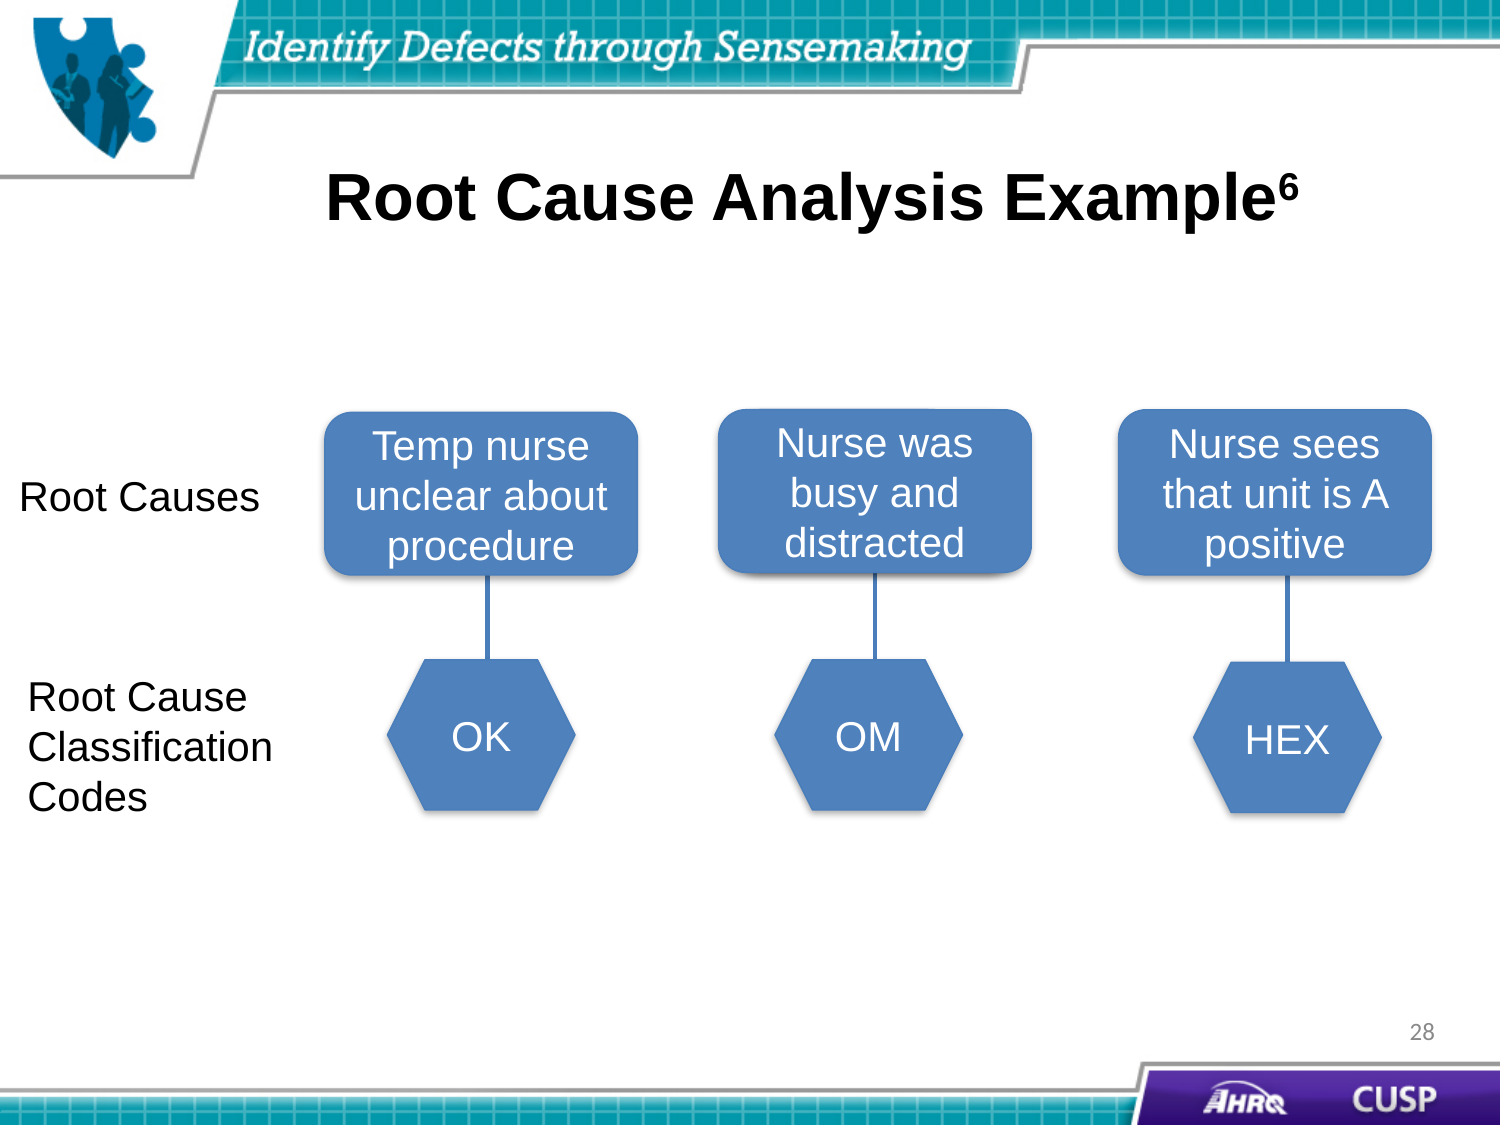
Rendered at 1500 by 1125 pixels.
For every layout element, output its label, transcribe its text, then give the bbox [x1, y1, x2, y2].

title Root Cause Analysis Example6 [137, 99, 1488, 288]
picture [0, 0, 1500, 1125]
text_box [324, 409, 1432, 813]
text_box Root Causes [3, 462, 276, 528]
slide_number 28 [1100, 999, 1450, 1060]
text_box Root Cause Classification Codes [12, 662, 350, 828]
